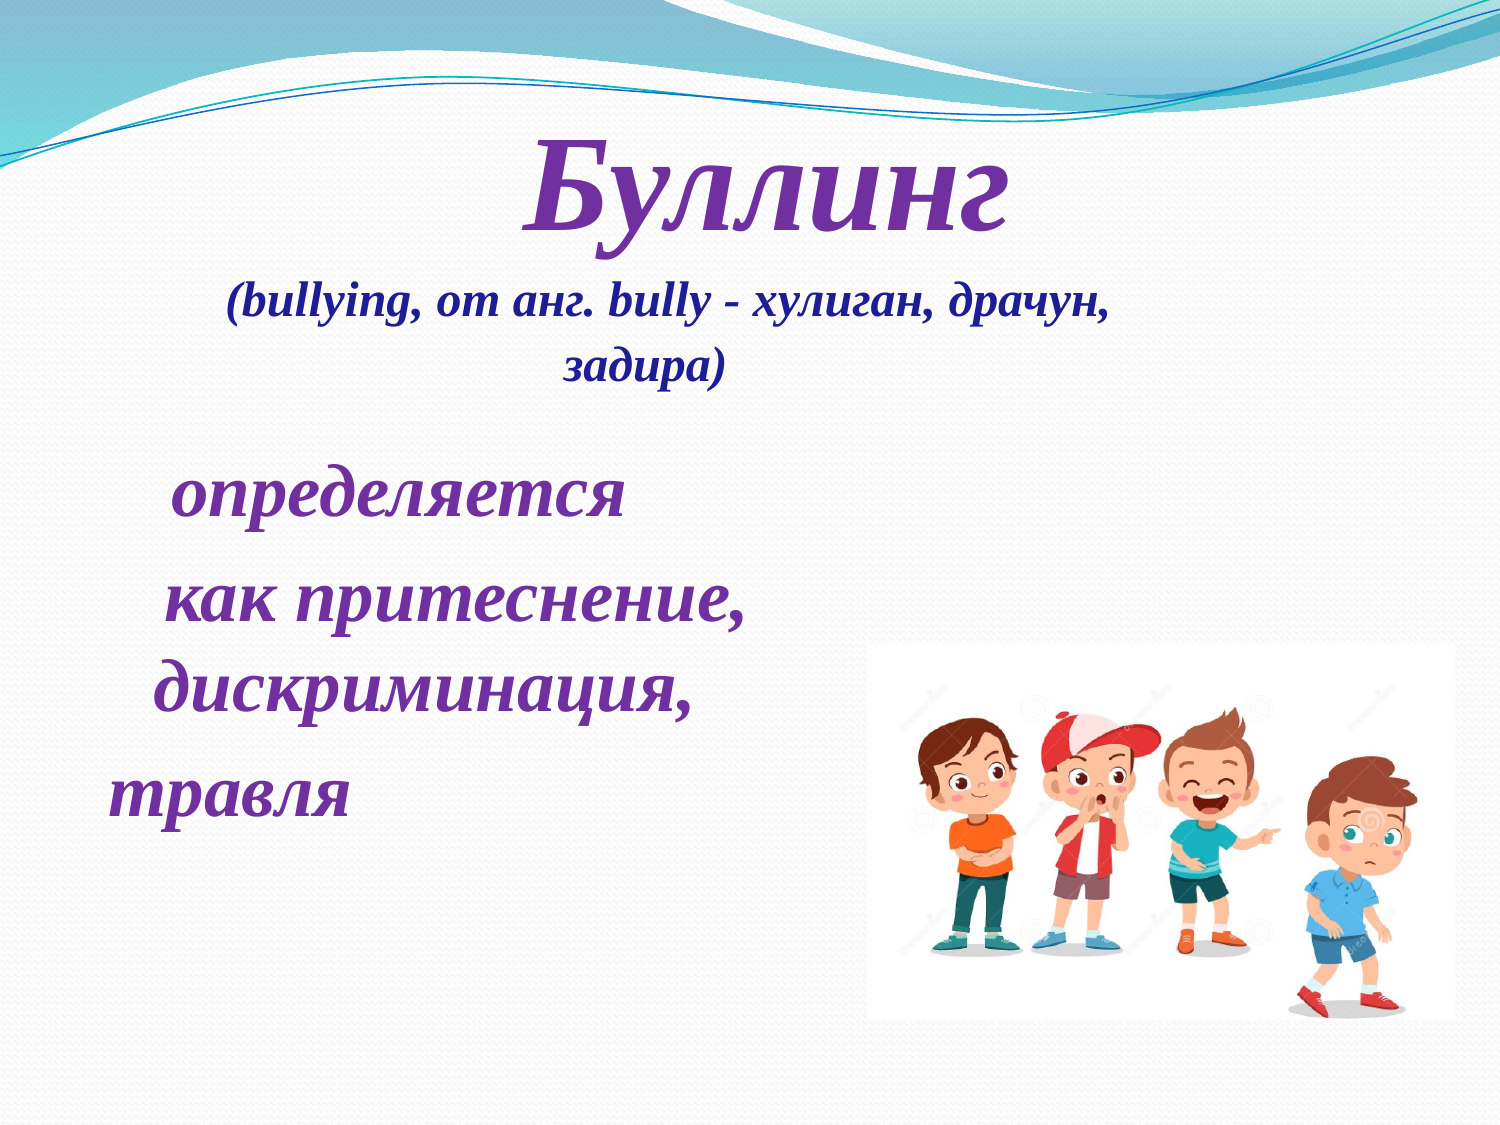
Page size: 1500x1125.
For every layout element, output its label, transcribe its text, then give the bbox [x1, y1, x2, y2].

title Буллинг [171, 54, 1364, 259]
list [866, 644, 1456, 1021]
list (bullying, от анг. bully - хулиган, драчун, задира) определяется как притеснение, дискриминация, травля [93, 234, 1166, 893]
